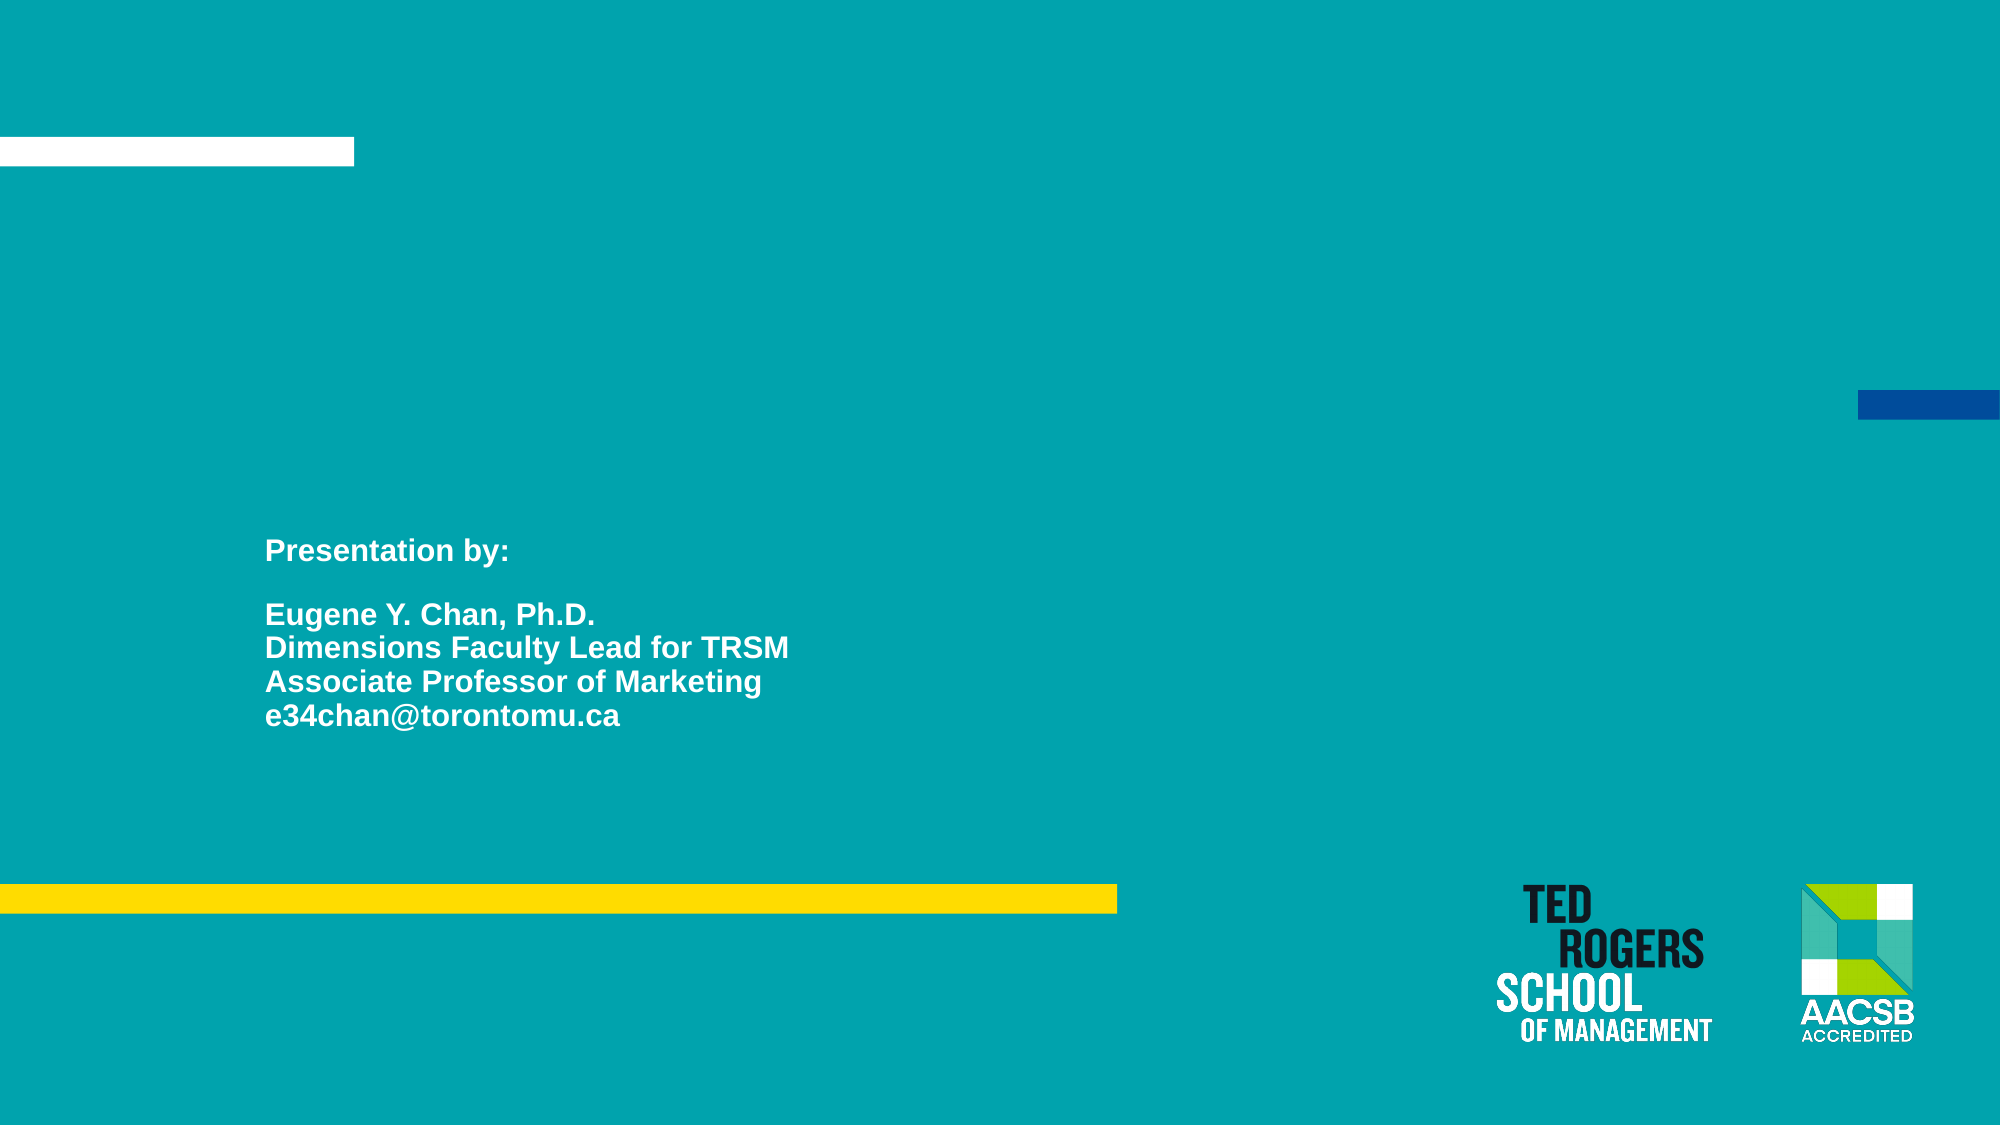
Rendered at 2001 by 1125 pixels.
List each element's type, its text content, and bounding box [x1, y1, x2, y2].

title Presentation by: [249, 184, 1750, 576]
subtitle Eugene Y. Chan, Ph.D. Dimensions Faculty Lead for TRSM Associate Professor of Marketing e34chan@torontomu.ca [249, 590, 1750, 863]
picture [1432, 824, 1775, 1113]
picture [1800, 884, 1914, 1043]
